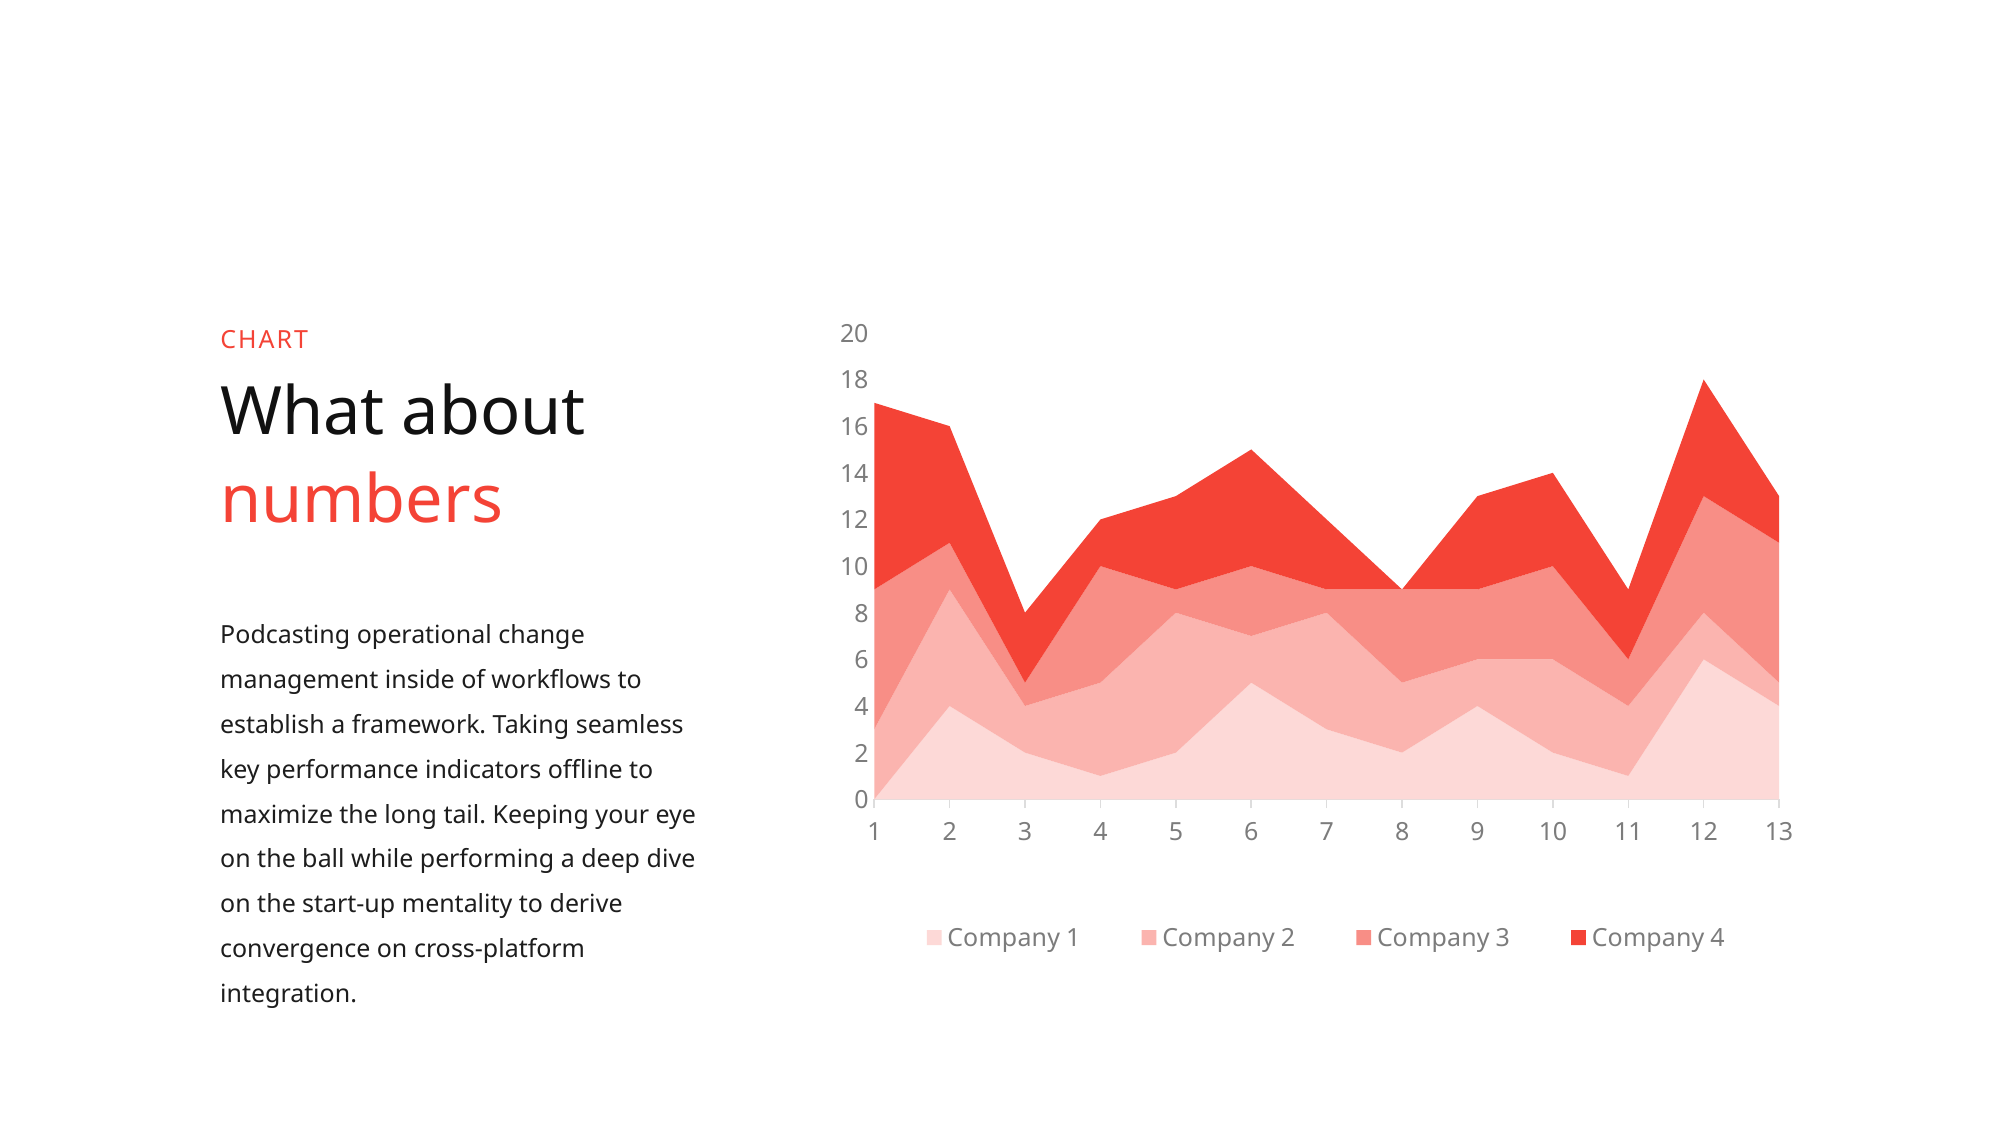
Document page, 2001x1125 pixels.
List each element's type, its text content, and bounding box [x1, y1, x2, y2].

text_box What about numbers [220, 359, 761, 536]
chart [761, 175, 1886, 1032]
text_box Podcasting operational change management inside of workflows to establish a framework. Taking seamless key performance indicators offline to maximize the long tail. Keeping your eye on the ball while performing a deep dive on the start-up mentality to derive convergence on cross-platform integration. [220, 603, 728, 1008]
text_box CHART [220, 317, 518, 354]
